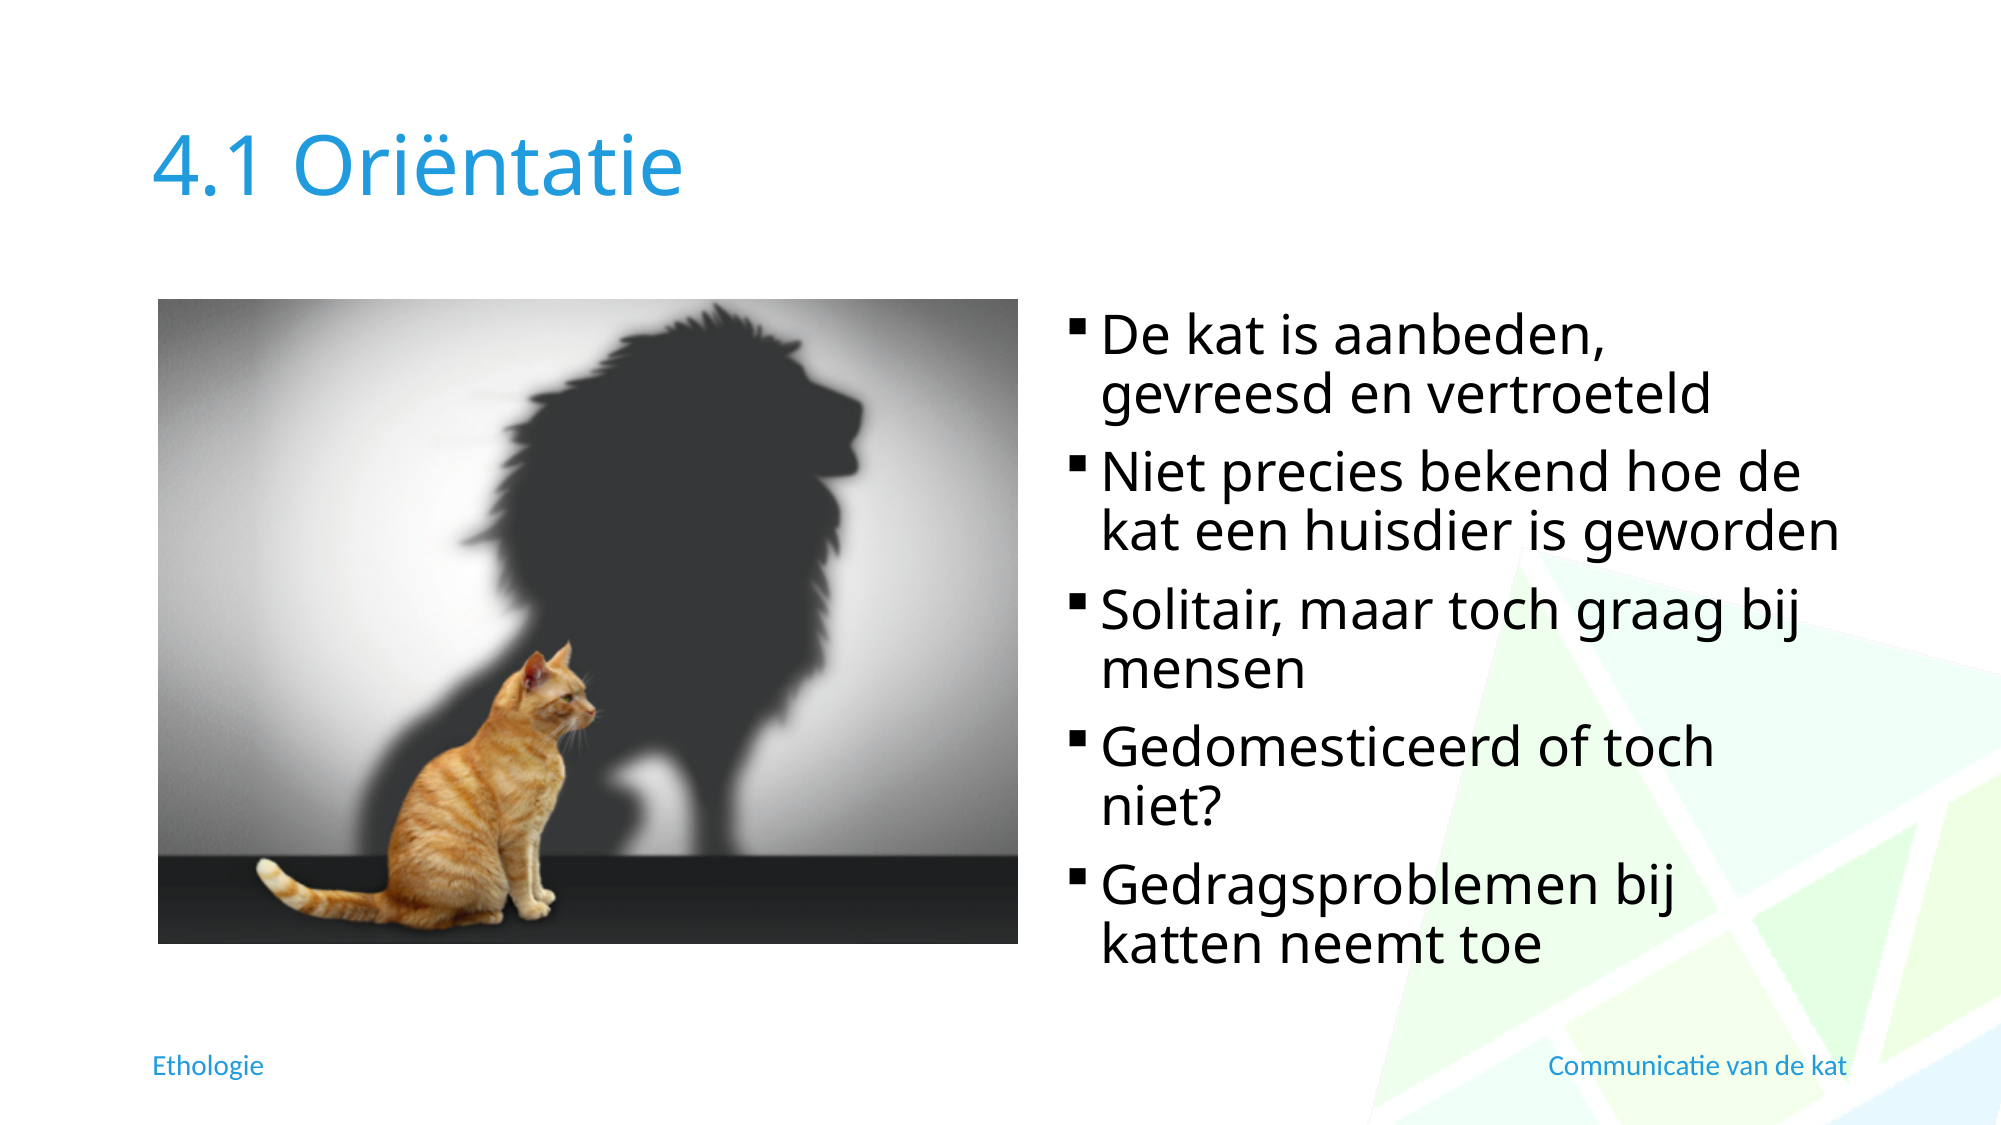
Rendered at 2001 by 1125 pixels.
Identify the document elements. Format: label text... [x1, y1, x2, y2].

title 4.1 Oriëntatie [137, 59, 1863, 278]
picture [158, 299, 1018, 944]
list De kat is aanbeden, gevreesd en vertroeteld Niet precies bekend hoe de kat een huisdier is geworden Solitair, maar toch graag bij mensen Gedomesticeerd of toch niet? Gedragsproblemen bij katten neemt toe [1050, 299, 1863, 1014]
list Ethologie [137, 1042, 588, 1103]
list Communicatie van de kat [1412, 1042, 1863, 1103]
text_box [158, 299, 1017, 943]
